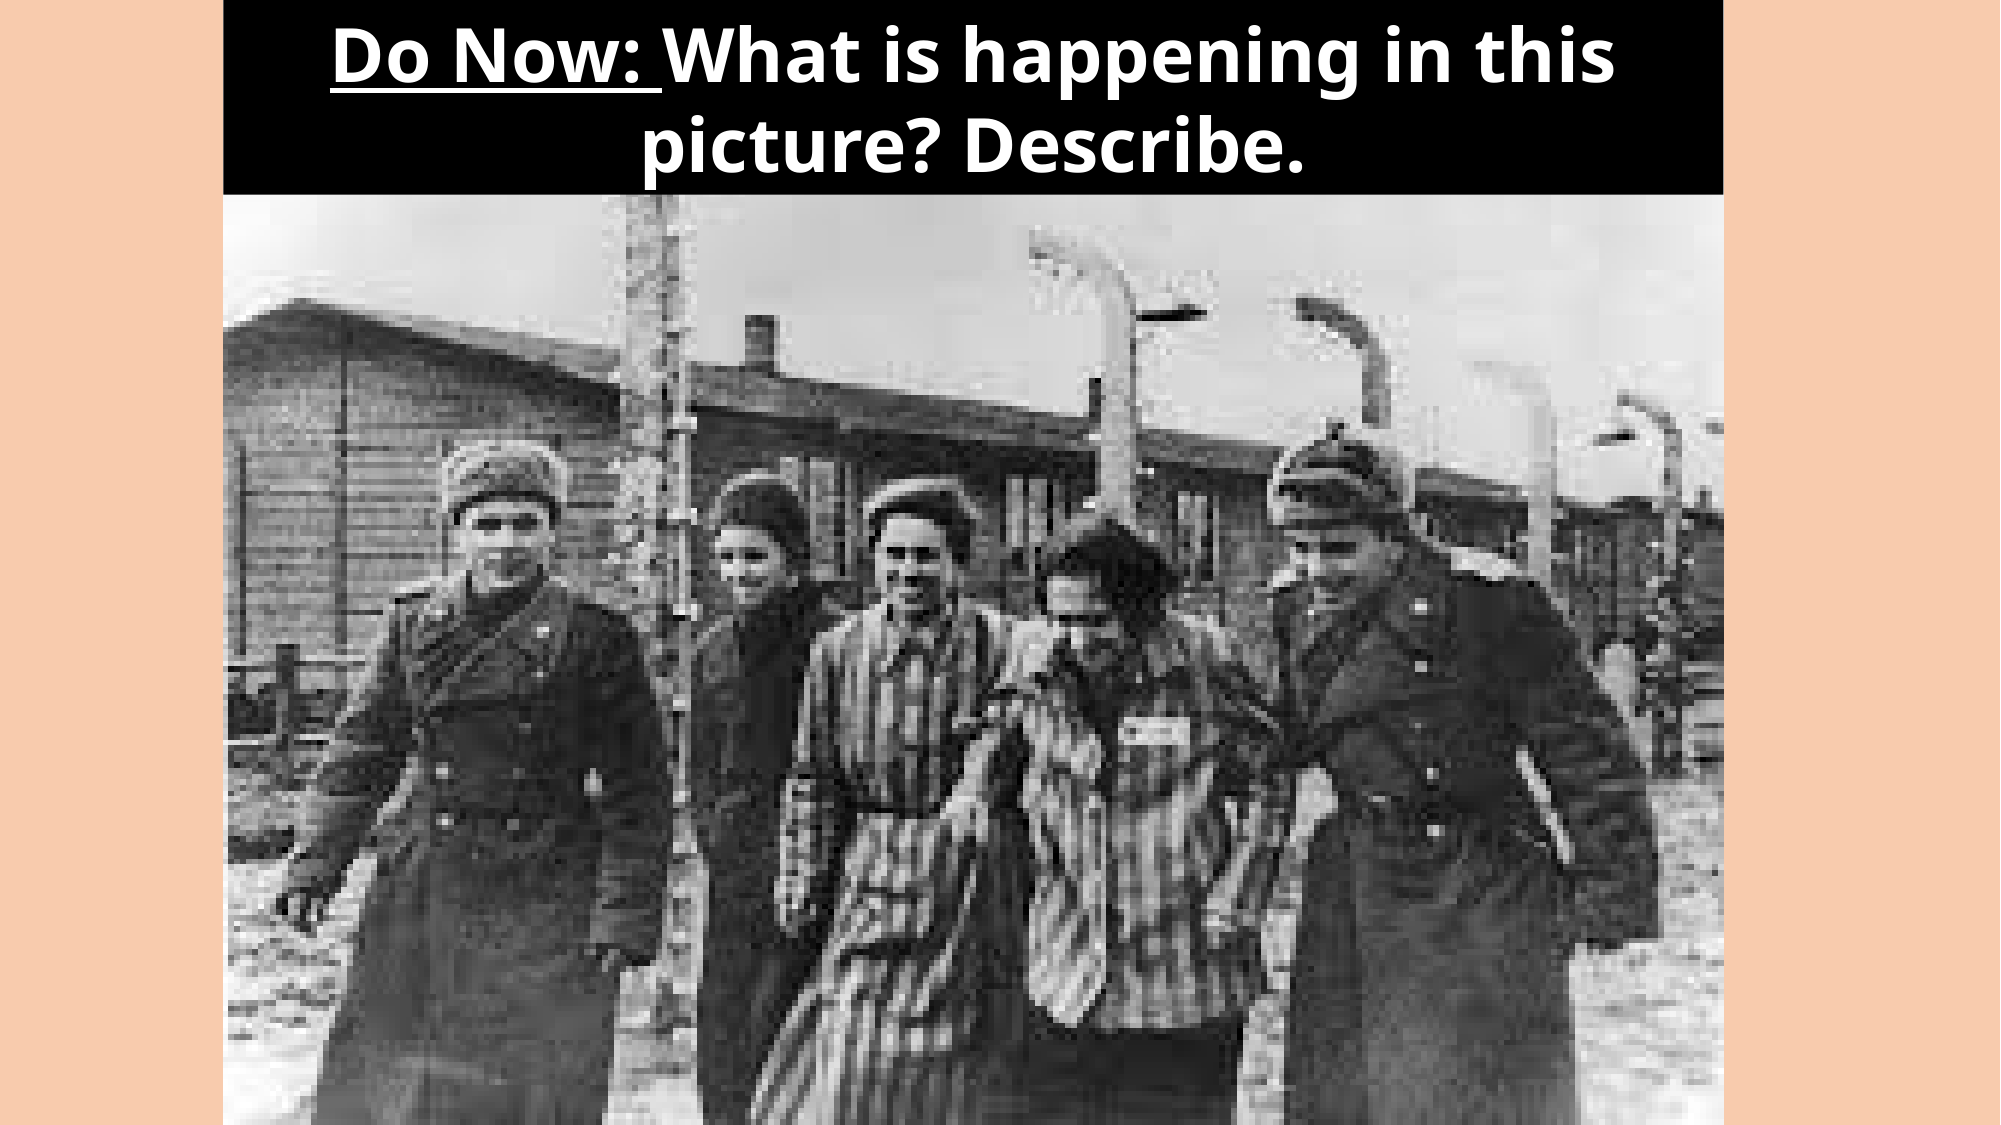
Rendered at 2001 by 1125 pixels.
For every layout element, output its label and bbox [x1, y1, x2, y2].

picture [223, 0, 1724, 1125]
